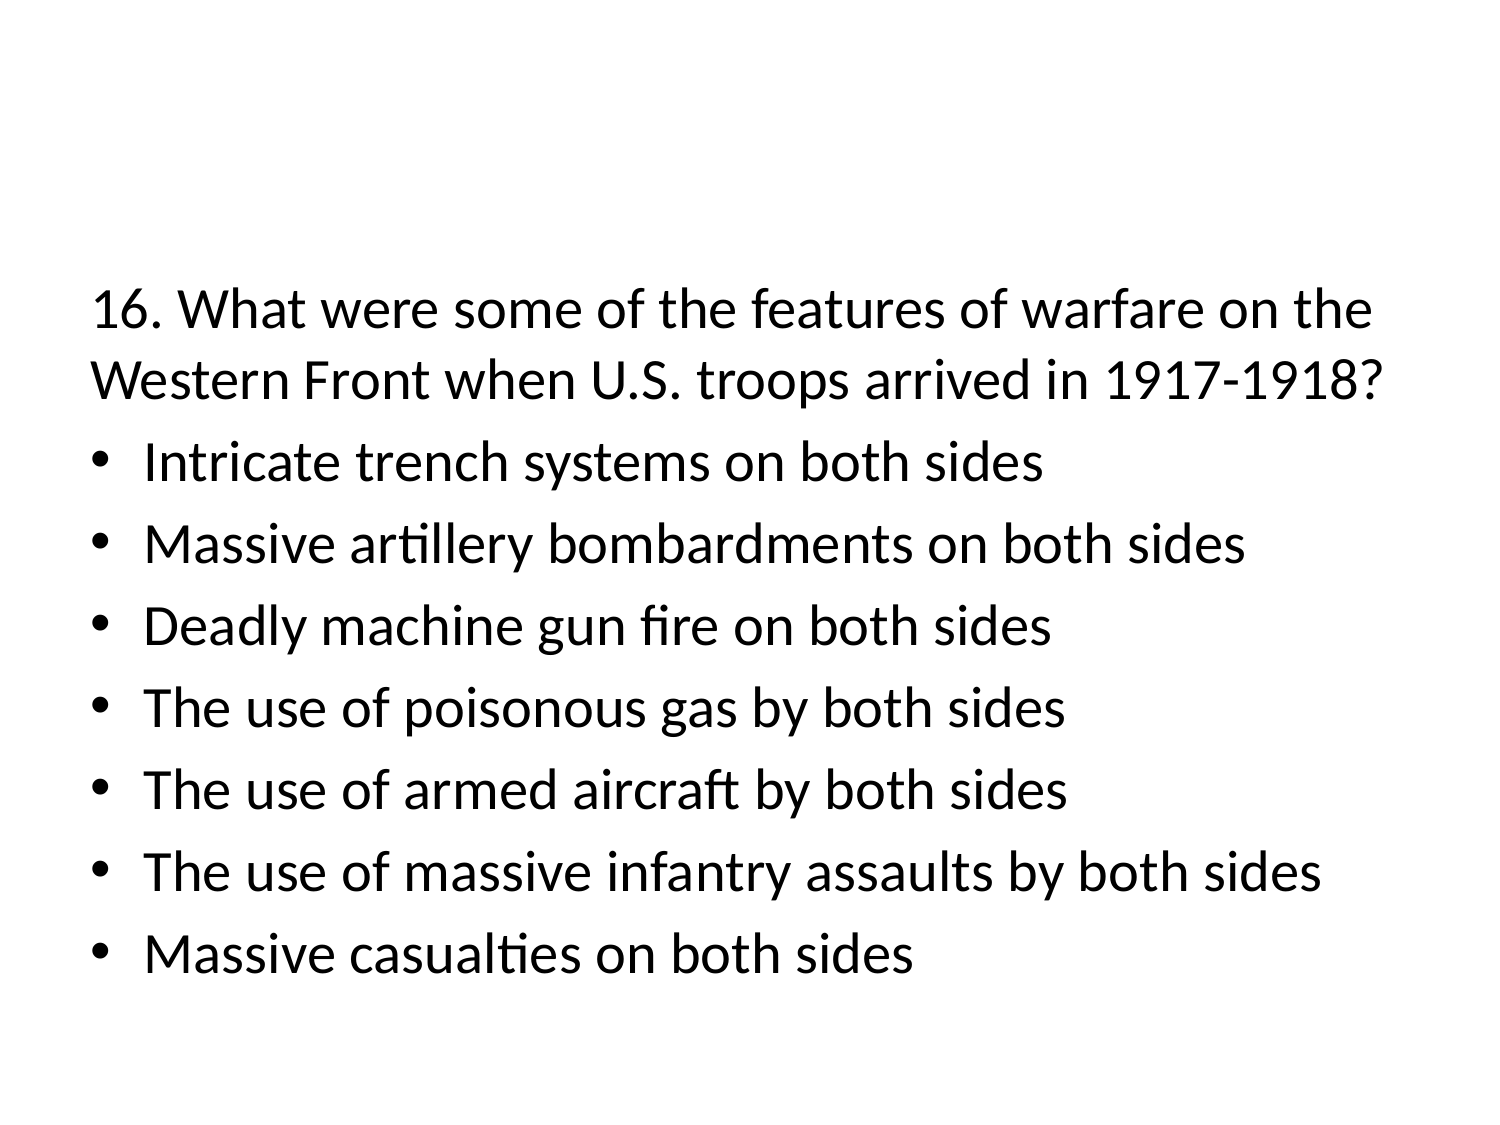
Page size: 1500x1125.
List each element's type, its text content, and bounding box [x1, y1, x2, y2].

list 16. What were some of the features of warfare on the Western Front when U.S. troops arrived in 1917-1918? Intricate trench systems on both sides Massive artillery bombardments on both sides Deadly machine gun fire on both sides The use of poisonous gas by both sides The use of armed aircraft by both sides The use of massive infantry assaults by both sides Massive casualties on both sides [75, 262, 1425, 1005]
